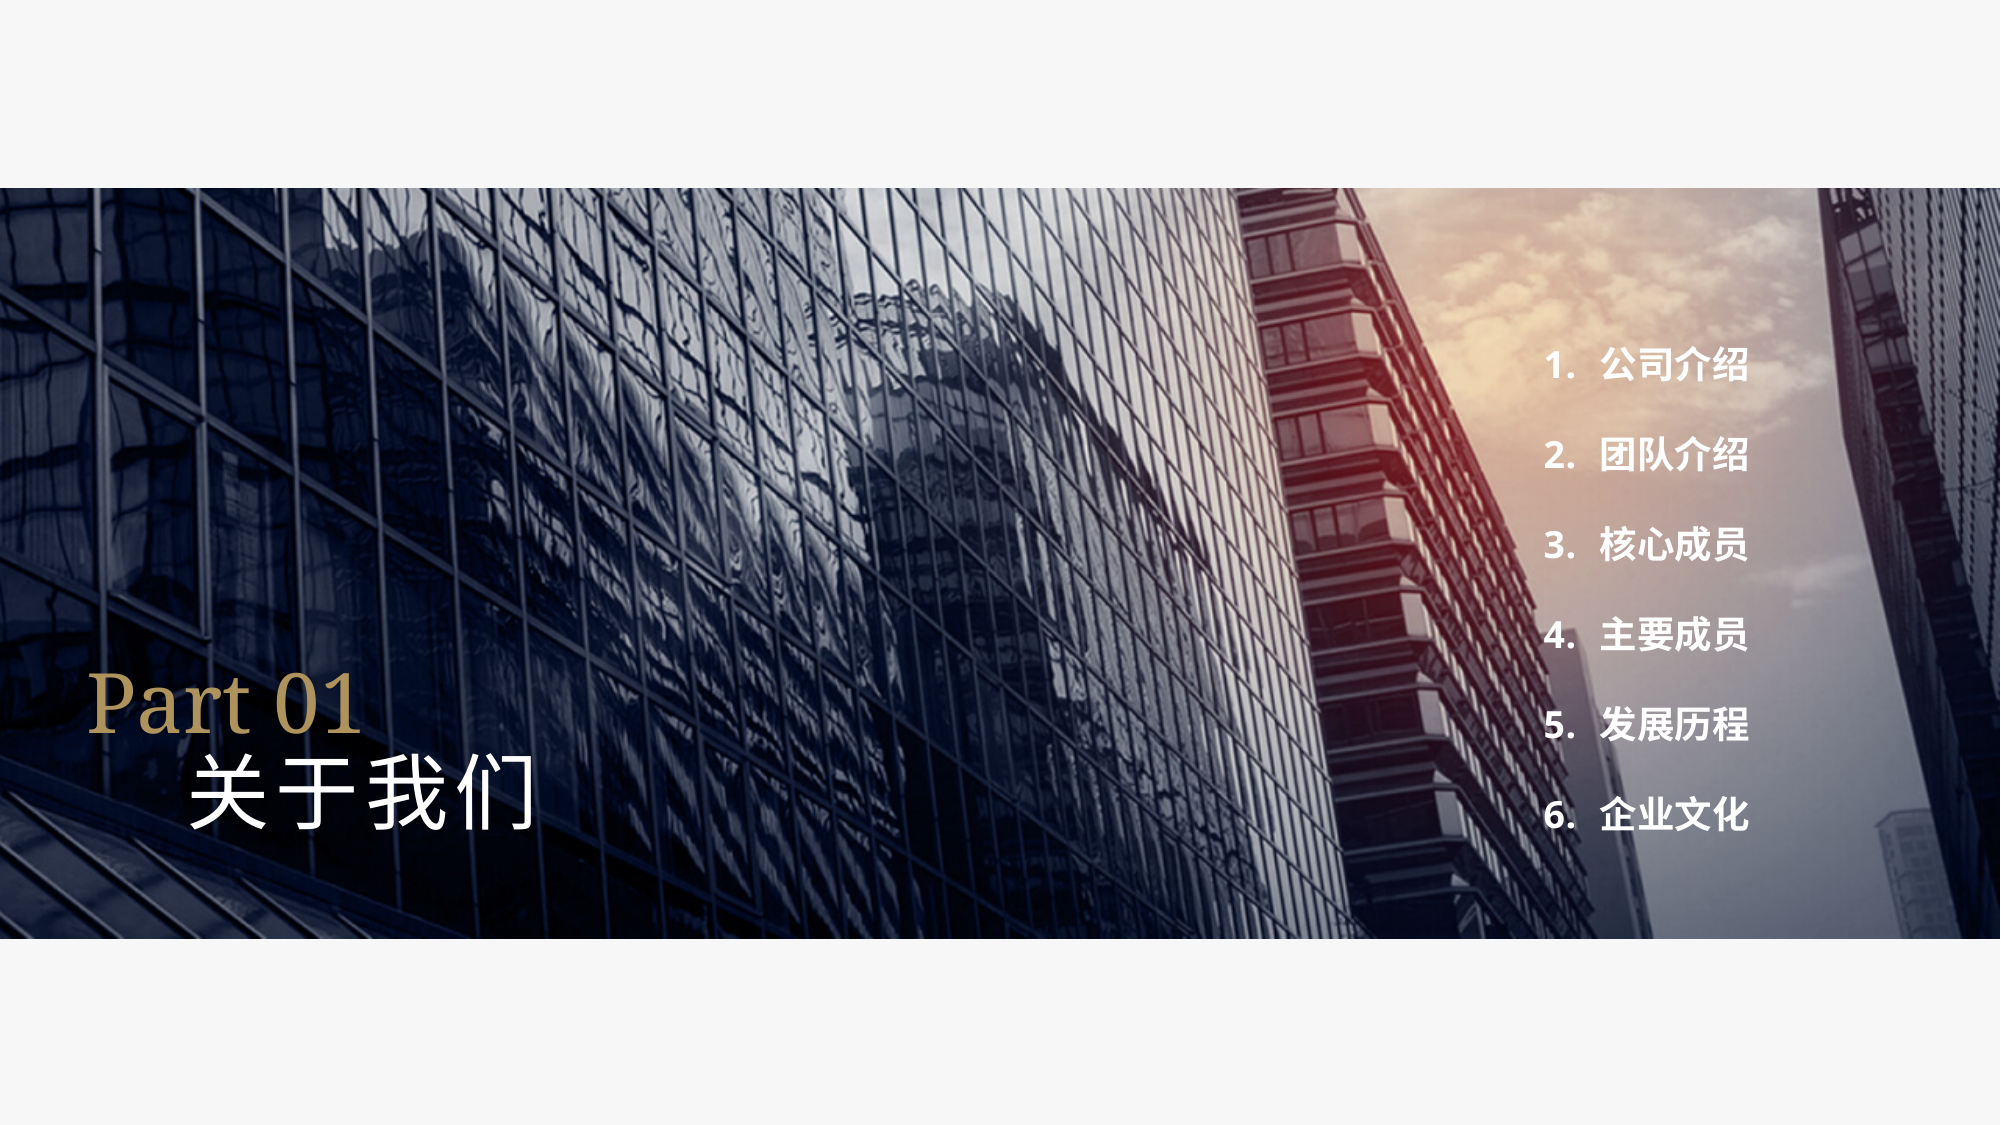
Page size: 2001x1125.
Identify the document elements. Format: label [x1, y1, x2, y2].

picture [0, 188, 2000, 939]
